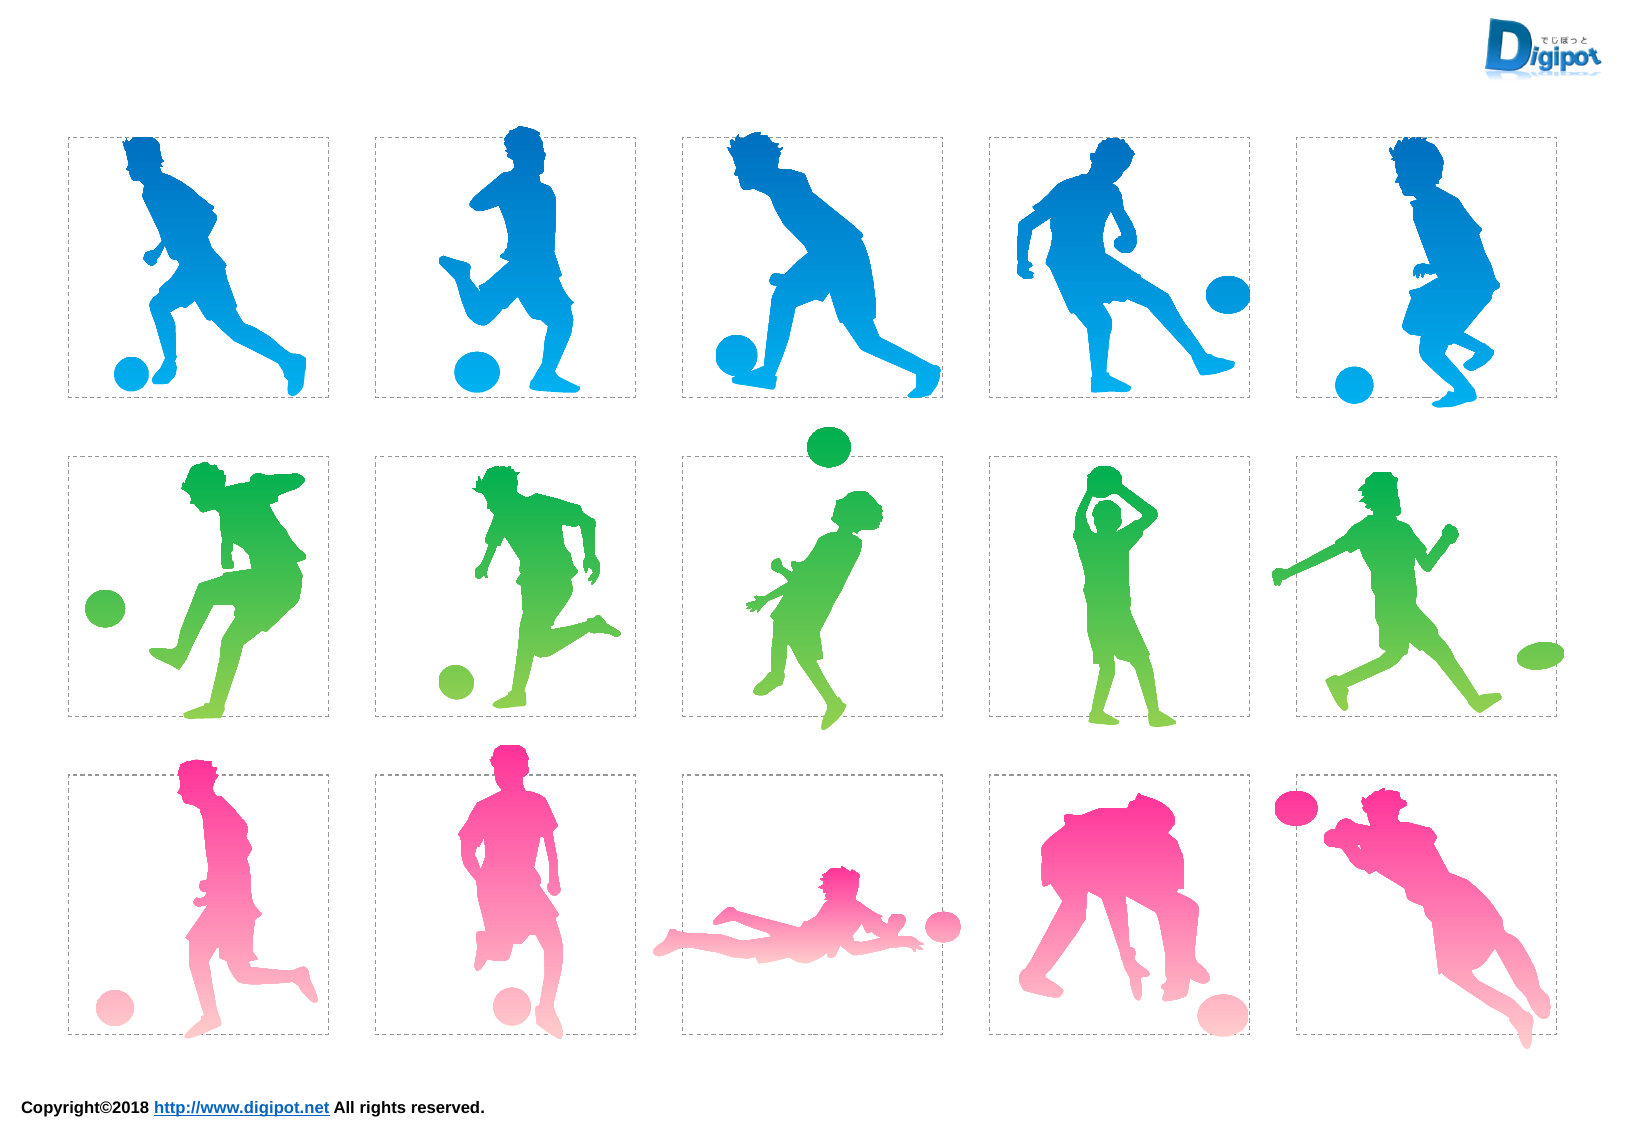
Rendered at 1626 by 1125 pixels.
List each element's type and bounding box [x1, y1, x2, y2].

text_box [1271, 471, 1502, 713]
text_box [715, 131, 941, 399]
picture [1485, 18, 1602, 82]
text_box [149, 461, 307, 719]
text_box [438, 665, 474, 700]
text_box [1206, 276, 1251, 314]
text_box [472, 465, 622, 709]
text_box [1335, 366, 1374, 404]
text_box [745, 491, 884, 731]
text_box [1517, 642, 1565, 670]
text_box [1017, 137, 1235, 393]
text_box [1018, 793, 1210, 1002]
text_box [1072, 465, 1177, 728]
text_box [177, 759, 318, 1039]
text_box [925, 911, 961, 943]
text_box [122, 136, 307, 396]
text_box [1324, 787, 1551, 1050]
text_box [438, 126, 581, 393]
text_box [1197, 994, 1249, 1037]
text_box [114, 357, 149, 392]
text_box [1389, 136, 1501, 408]
text_box [652, 866, 924, 964]
text_box [458, 744, 564, 1040]
text_box [807, 427, 851, 468]
text_box [96, 990, 134, 1026]
text_box [1274, 791, 1318, 826]
text_box [85, 590, 126, 628]
